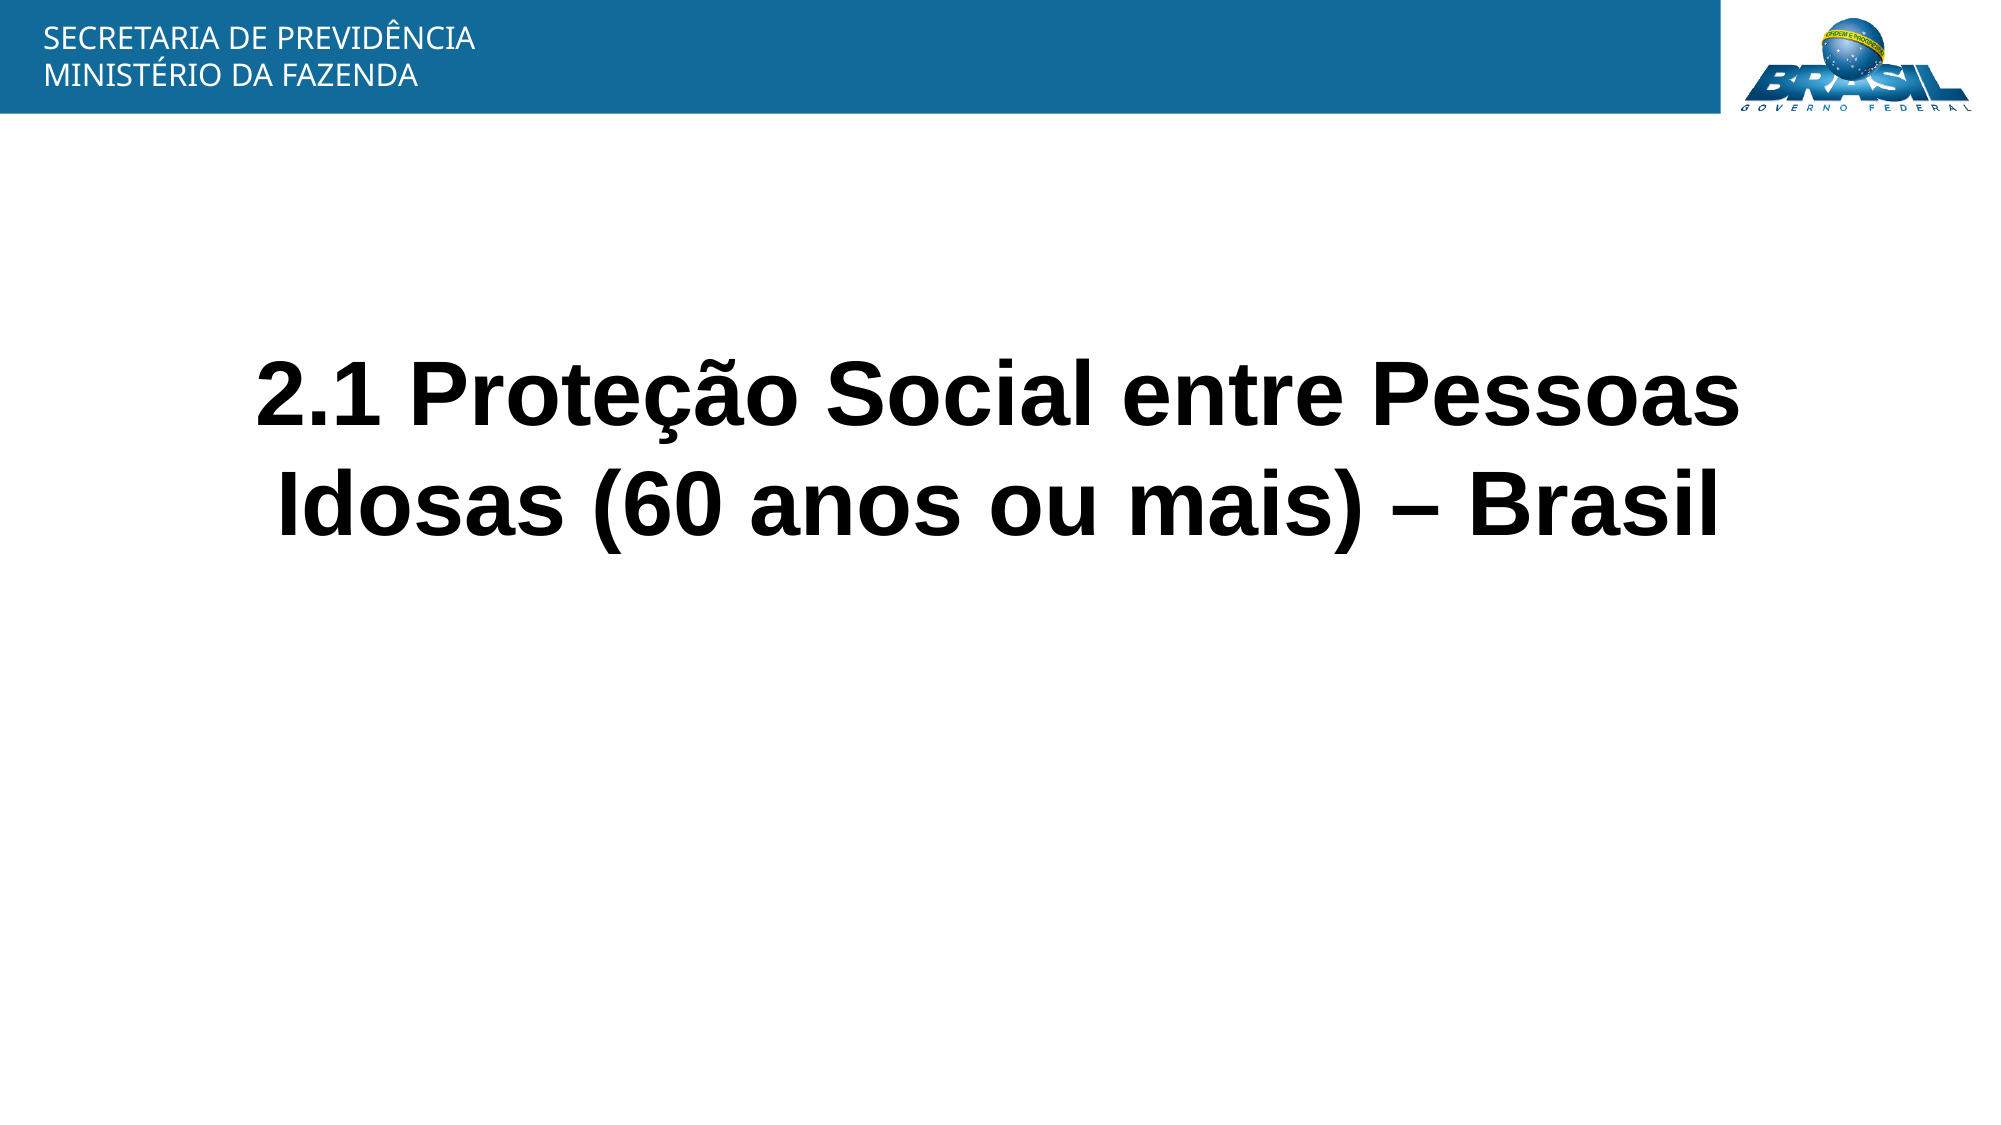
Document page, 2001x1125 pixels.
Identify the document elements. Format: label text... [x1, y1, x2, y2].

text_box 2.1 Proteção Social entre Pessoas Idosas (60 anos ou mais) – Brasil [173, 326, 1827, 561]
picture [1741, 18, 1972, 111]
